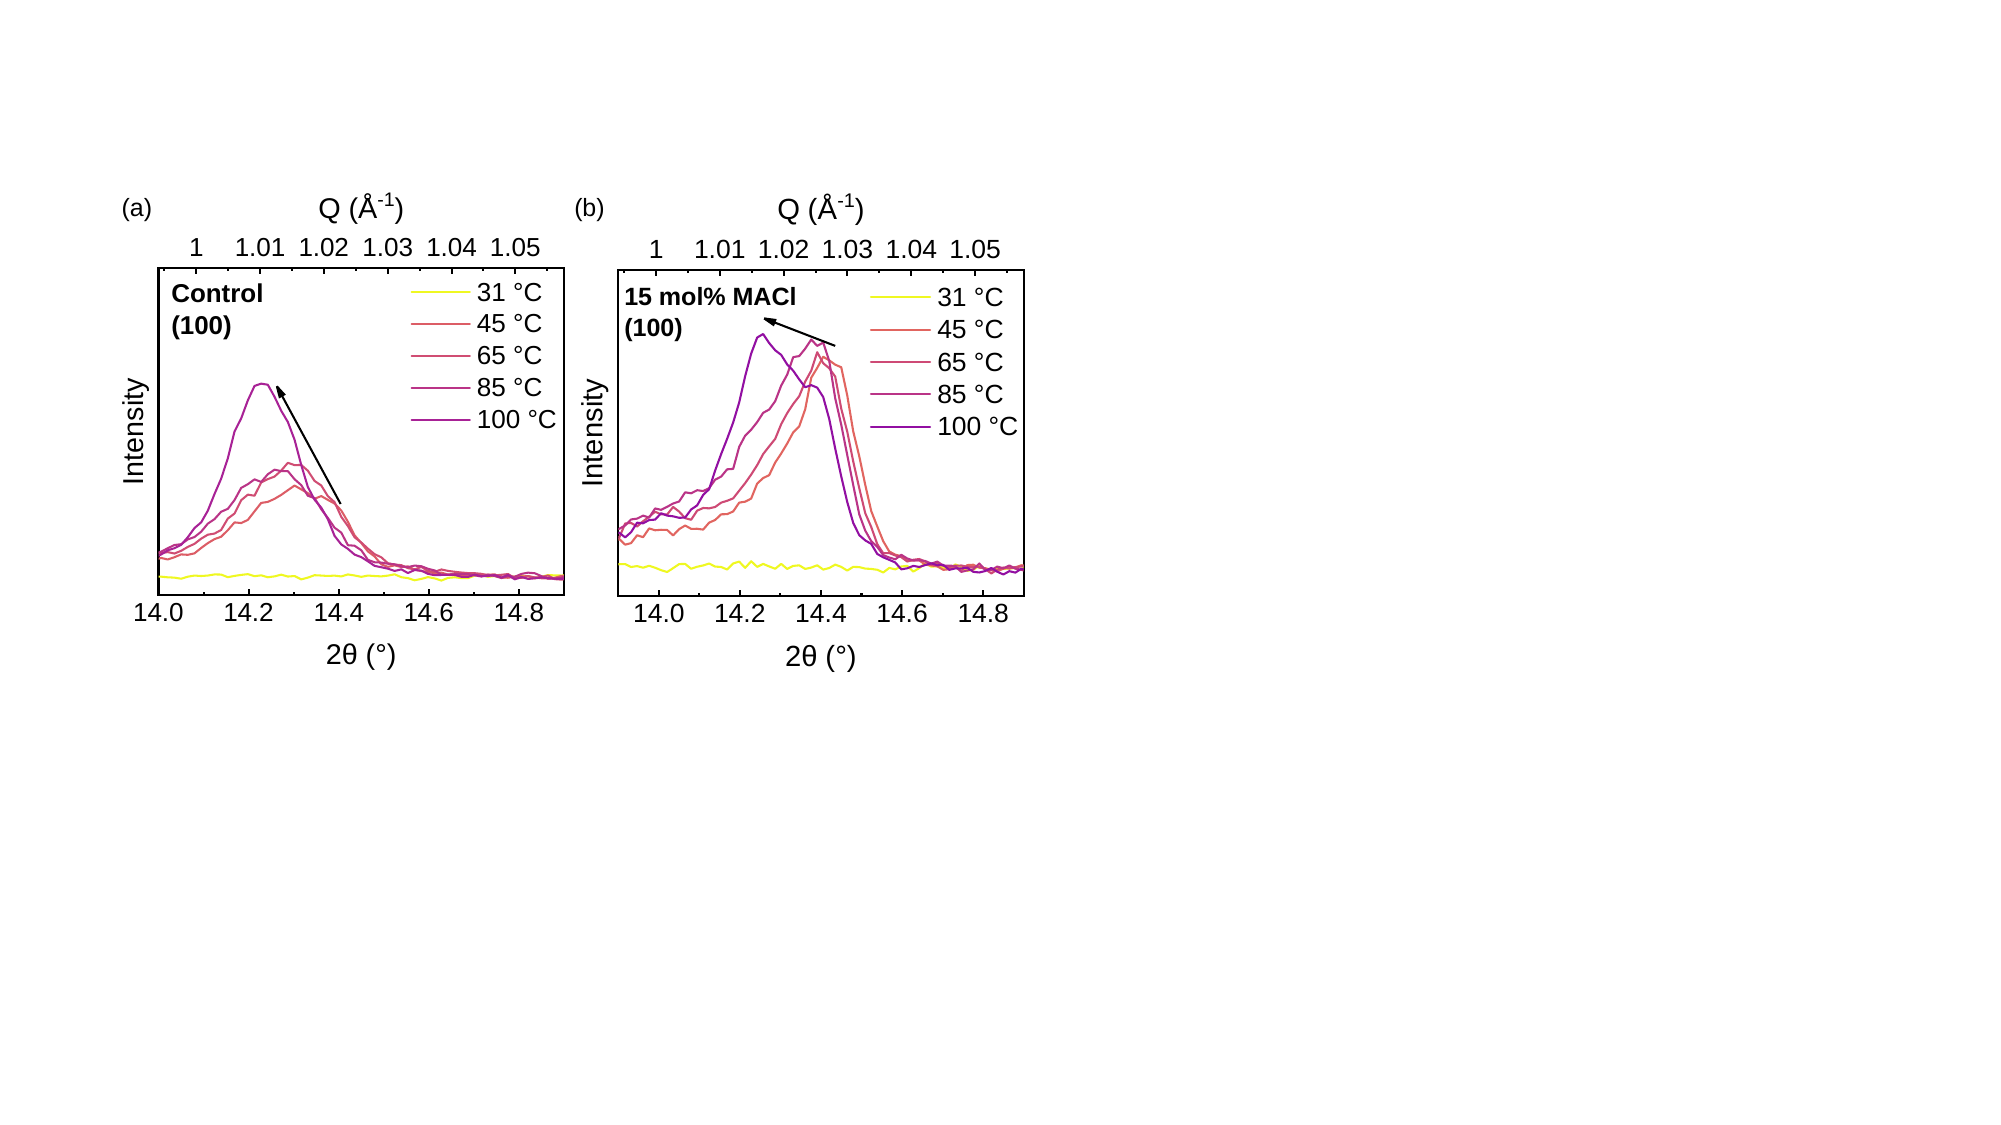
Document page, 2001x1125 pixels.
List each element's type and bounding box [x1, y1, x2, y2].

text_box [93, 167, 1049, 696]
